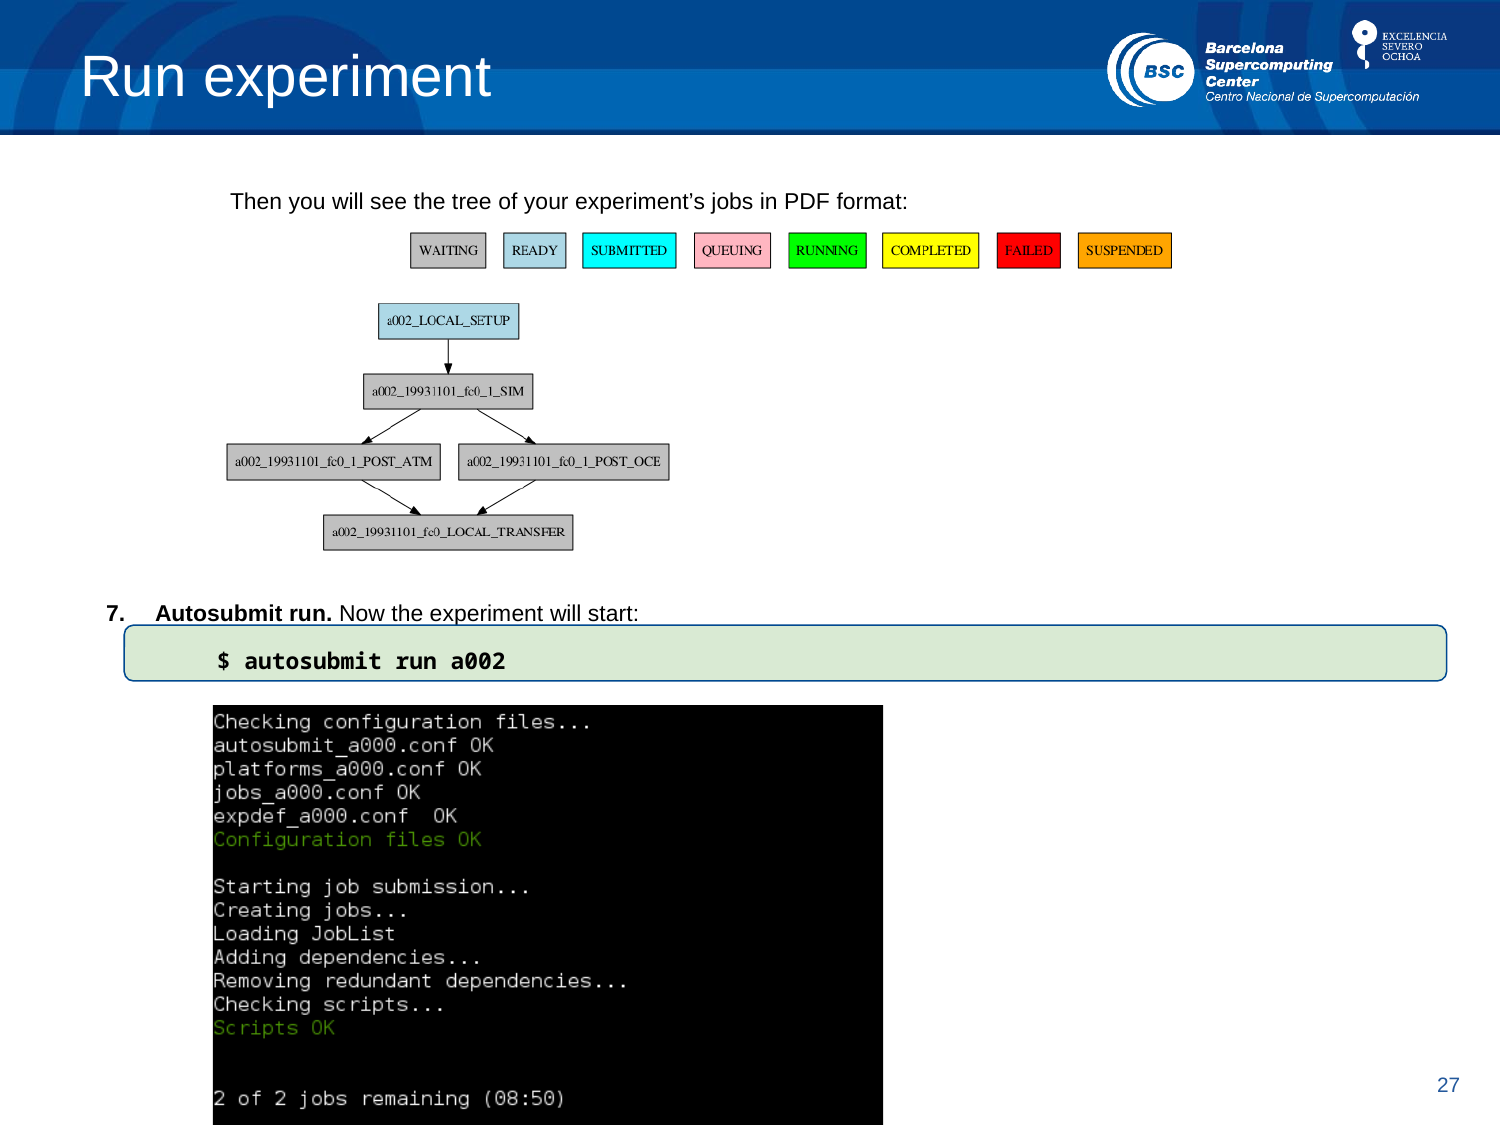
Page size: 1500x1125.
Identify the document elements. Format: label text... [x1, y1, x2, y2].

text_box $ autosubmit run a002 [124, 625, 1447, 681]
list Then you will see the tree of your experiment’s jobs in PDF format: Autosubmit run. Now the experiment will start: [64, 157, 1432, 1043]
picture [214, 213, 1186, 578]
picture [0, 0, 1500, 135]
title Run experiment [65, 23, 1081, 135]
picture [212, 705, 884, 1125]
